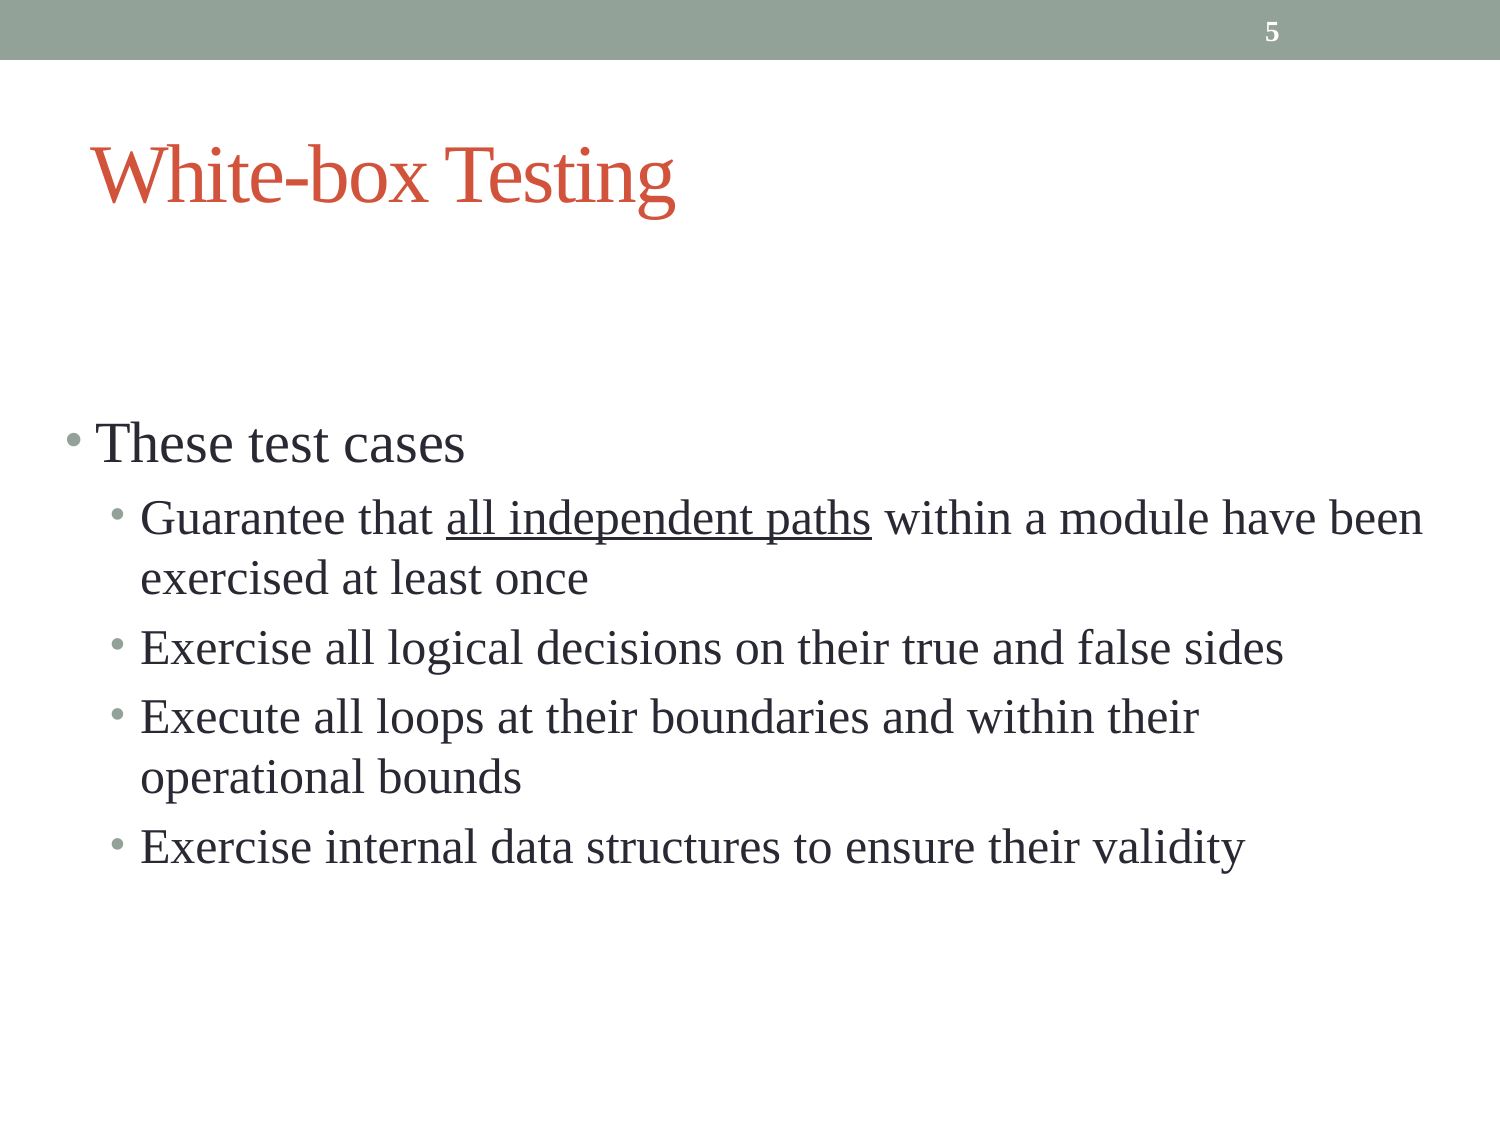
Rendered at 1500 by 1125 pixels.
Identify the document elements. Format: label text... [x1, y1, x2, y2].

slide_number 5 [1250, 3, 1425, 57]
title White-box Testing [75, 87, 1425, 250]
list These test cases Guarantee that all independent paths within a module have been exercised at least once Exercise all logical decisions on their true and false sides Execute all loops at their boundaries and within their operational bounds Exercise internal data structures to ensure their validity [50, 396, 1450, 1054]
